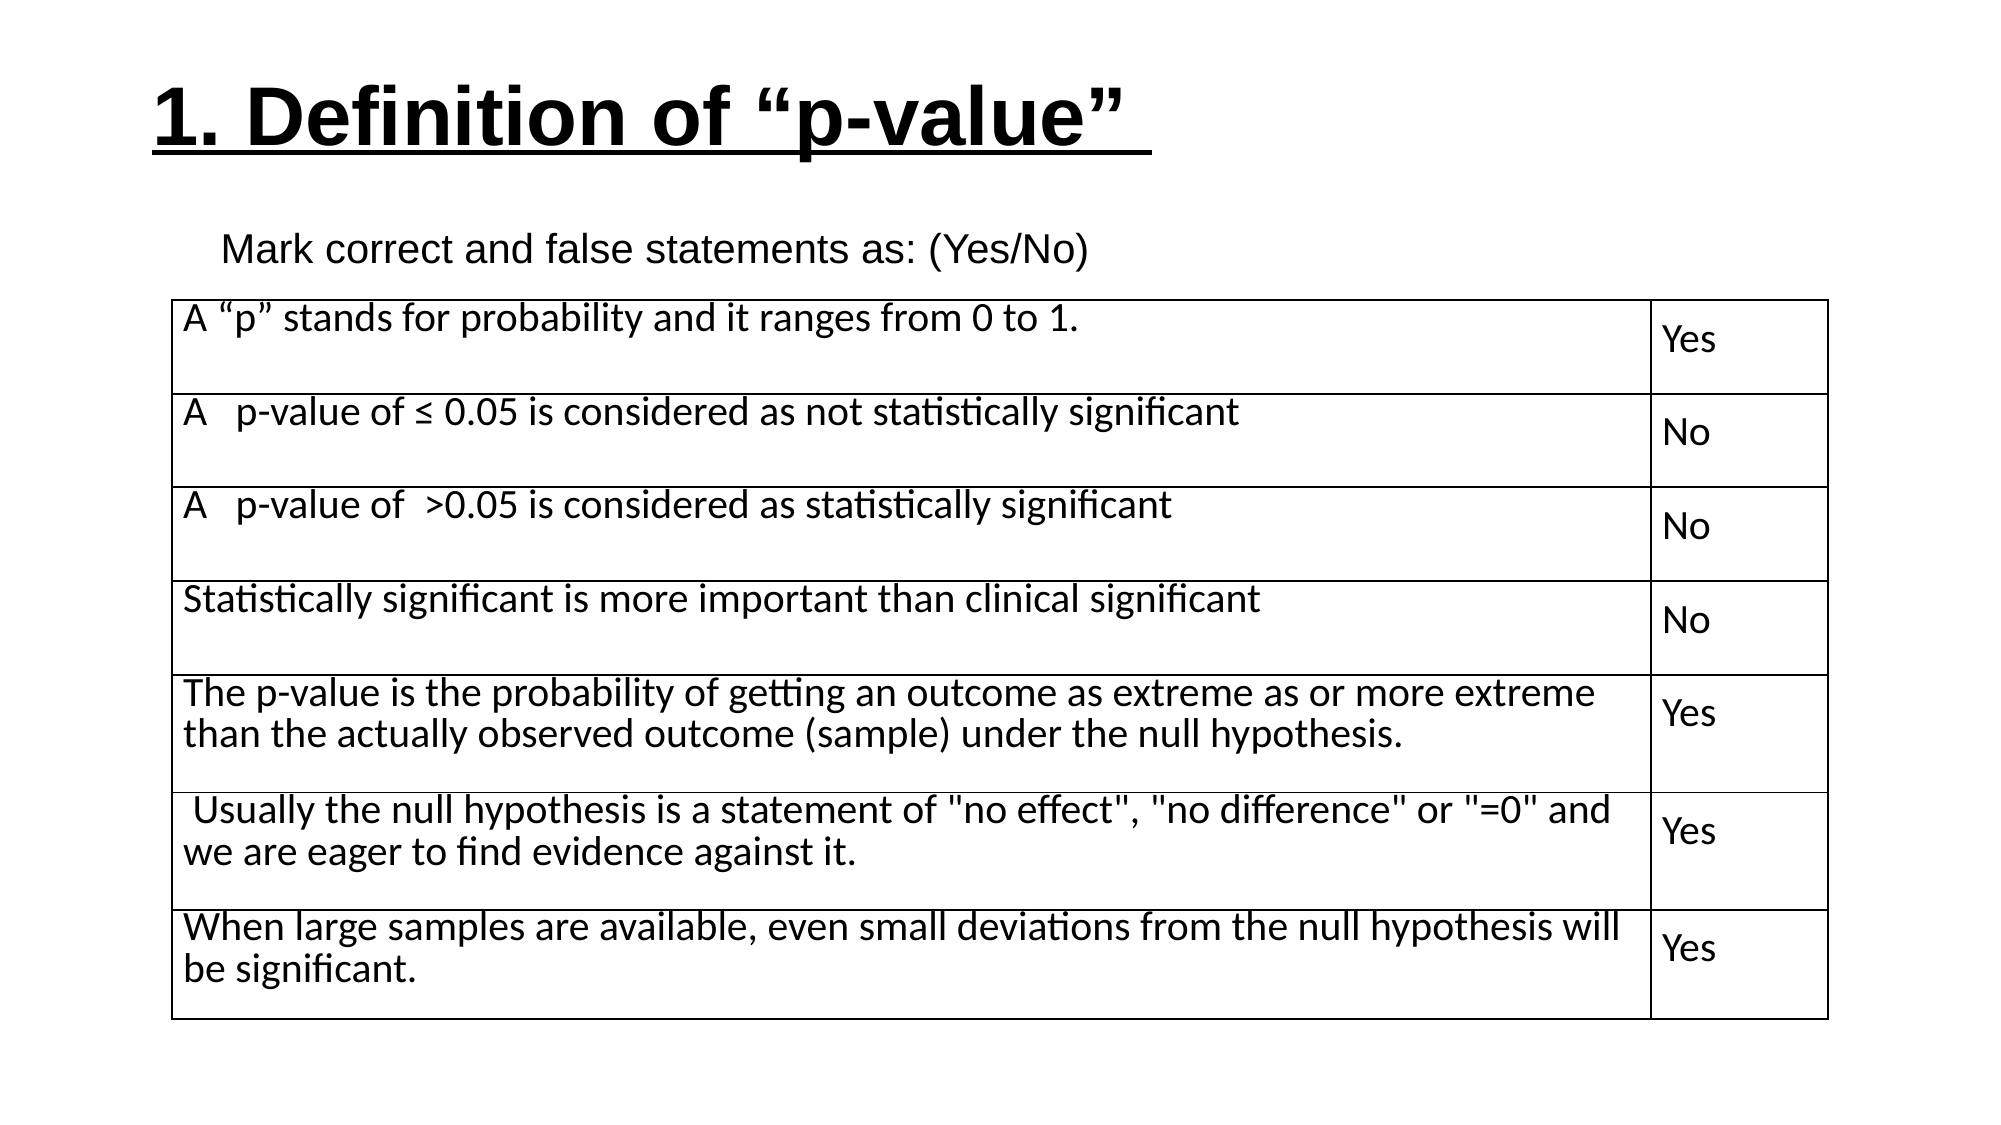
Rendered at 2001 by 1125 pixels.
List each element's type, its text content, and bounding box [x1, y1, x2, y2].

table_header Mark correct and false statements as: (Yes/No) [172, 203, 1828, 299]
table_cell The p-value is the probability of getting an outcome as extreme as or more extreme than the actually observed outcome (sample) under the null hypothesis. [173, 676, 1650, 792]
table_cell A p-value of ≤ 0.05 is considered as not statistically significant [173, 395, 1650, 486]
table_cell No [1652, 582, 1827, 674]
table_cell Yes [1652, 793, 1827, 909]
table_cell Yes [1652, 911, 1827, 1018]
table_cell Usually the null hypothesis is a statement of "no effect", "no difference" or "=0" and we are eager to find evidence against it. [173, 793, 1650, 909]
table_cell Yes [1652, 301, 1827, 393]
table_cell No [1652, 395, 1827, 486]
table_cell No [1652, 488, 1827, 580]
table_cell A “p” stands for probability and it ranges from 0 to 1. [173, 301, 1650, 393]
table_cell Yes [1652, 676, 1827, 792]
table_cell A p-value of >0.05 is considered as statistically significant [173, 488, 1650, 580]
table_cell Statistically significant is more important than clinical significant [173, 582, 1650, 674]
table_cell When large samples are available, even small deviations from the null hypothesis will be significant. [173, 911, 1650, 1018]
title 1. Definition of “p-value” [137, 59, 1863, 278]
